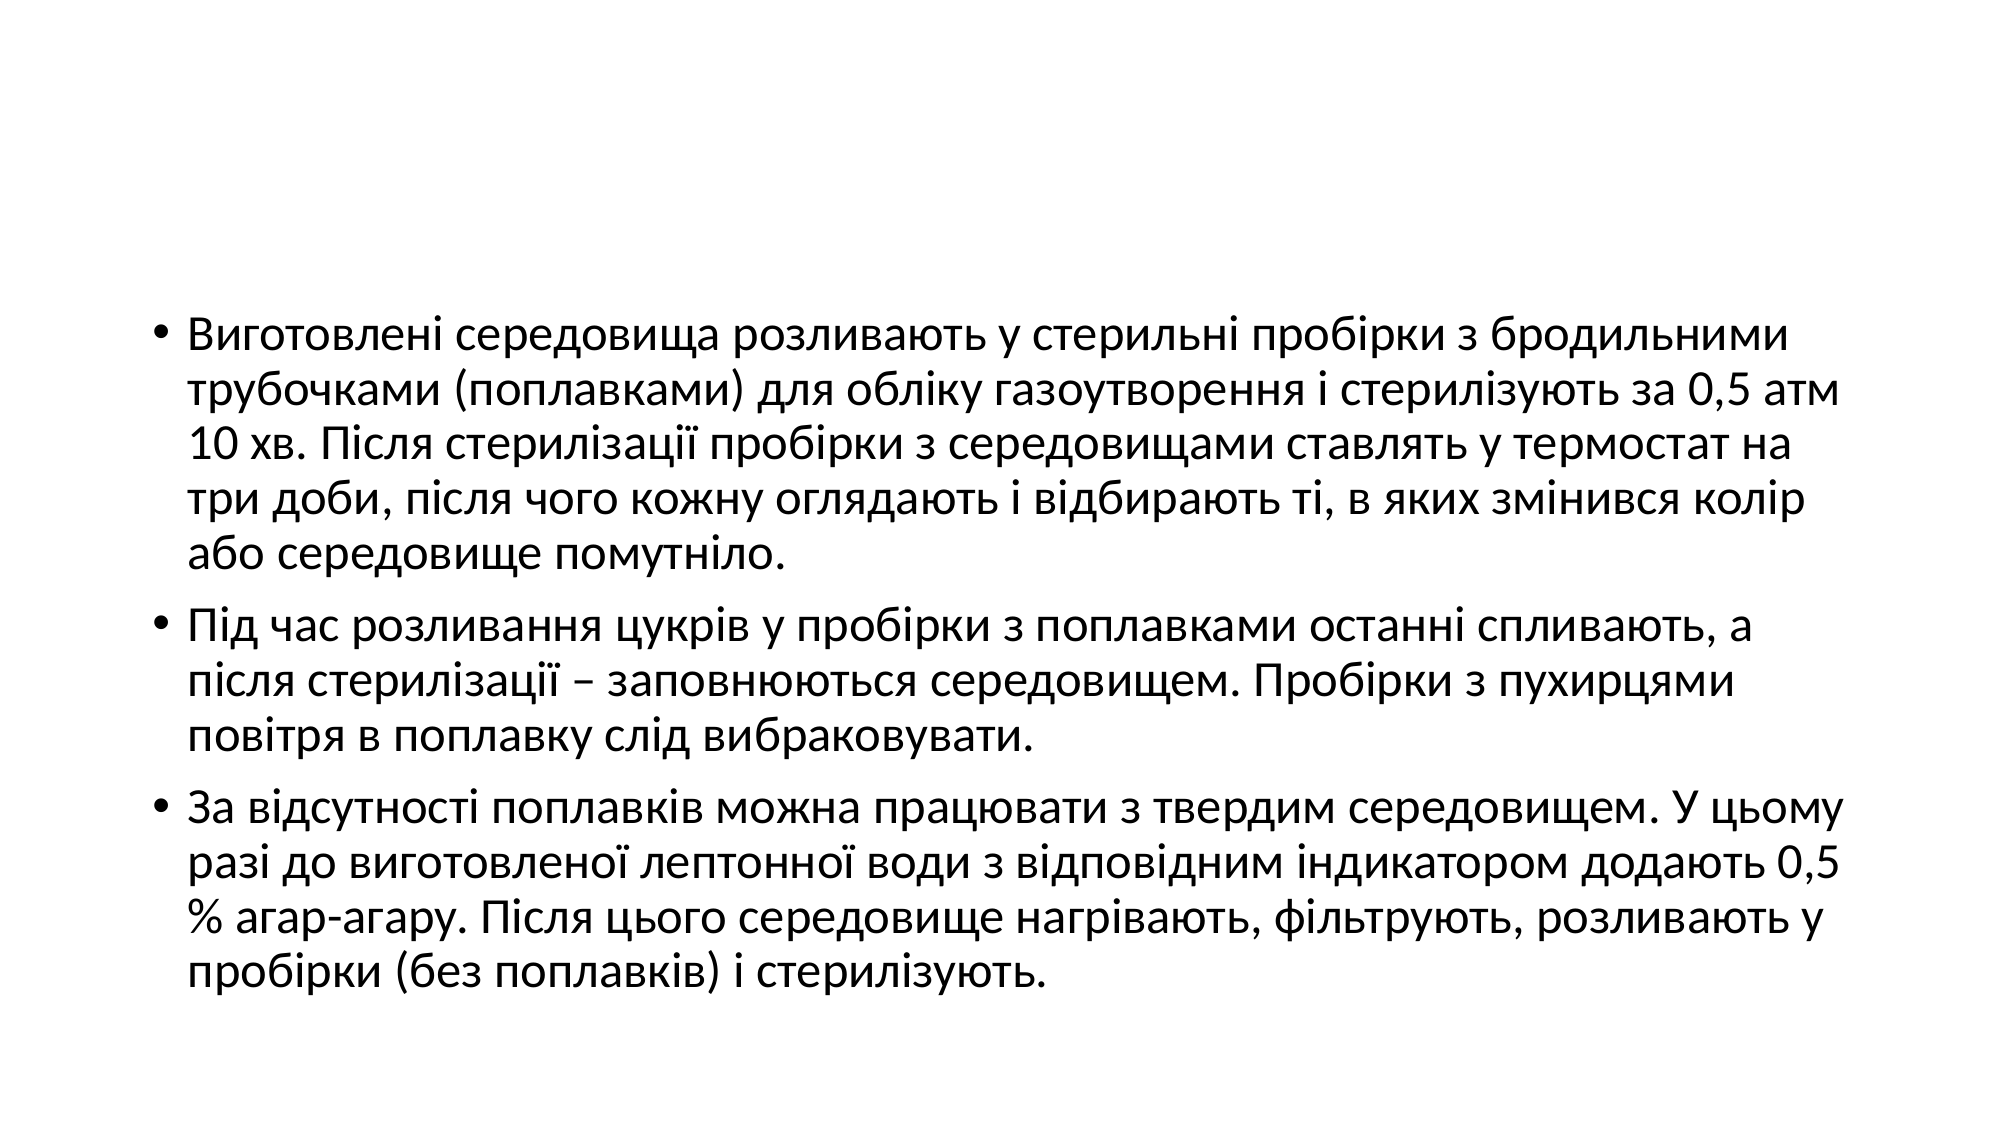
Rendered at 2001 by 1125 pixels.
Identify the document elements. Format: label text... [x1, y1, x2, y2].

list Виготовлені середовища розливають у стерильні пробірки з бродильними трубочками (поплавками) для обліку газоутворення і стерилізують за 0,5 атм 10 хв. Після стерилізації пробірки з середовищами ставлять у термостат на три доби, після чого кожну оглядають і відбирають ті, в яких змінився колір або середовище помутніло. Під час розливання цукрів у пробірки з поплавками останні спливають, а після стерилізації – заповнюються середовищем. Пробірки з пухирцями повітря в поплавку слід вибраковувати. За відсутності поплавків можна працювати з твердим середовищем. У цьому разі до виготовленої лептонної води з відповідним індикатором додають 0,5 % агар-агару. Після цього середовище нагрівають, фільтрують, розливають у пробірки (без поплавків) і стерилізують. [137, 299, 1863, 1014]
